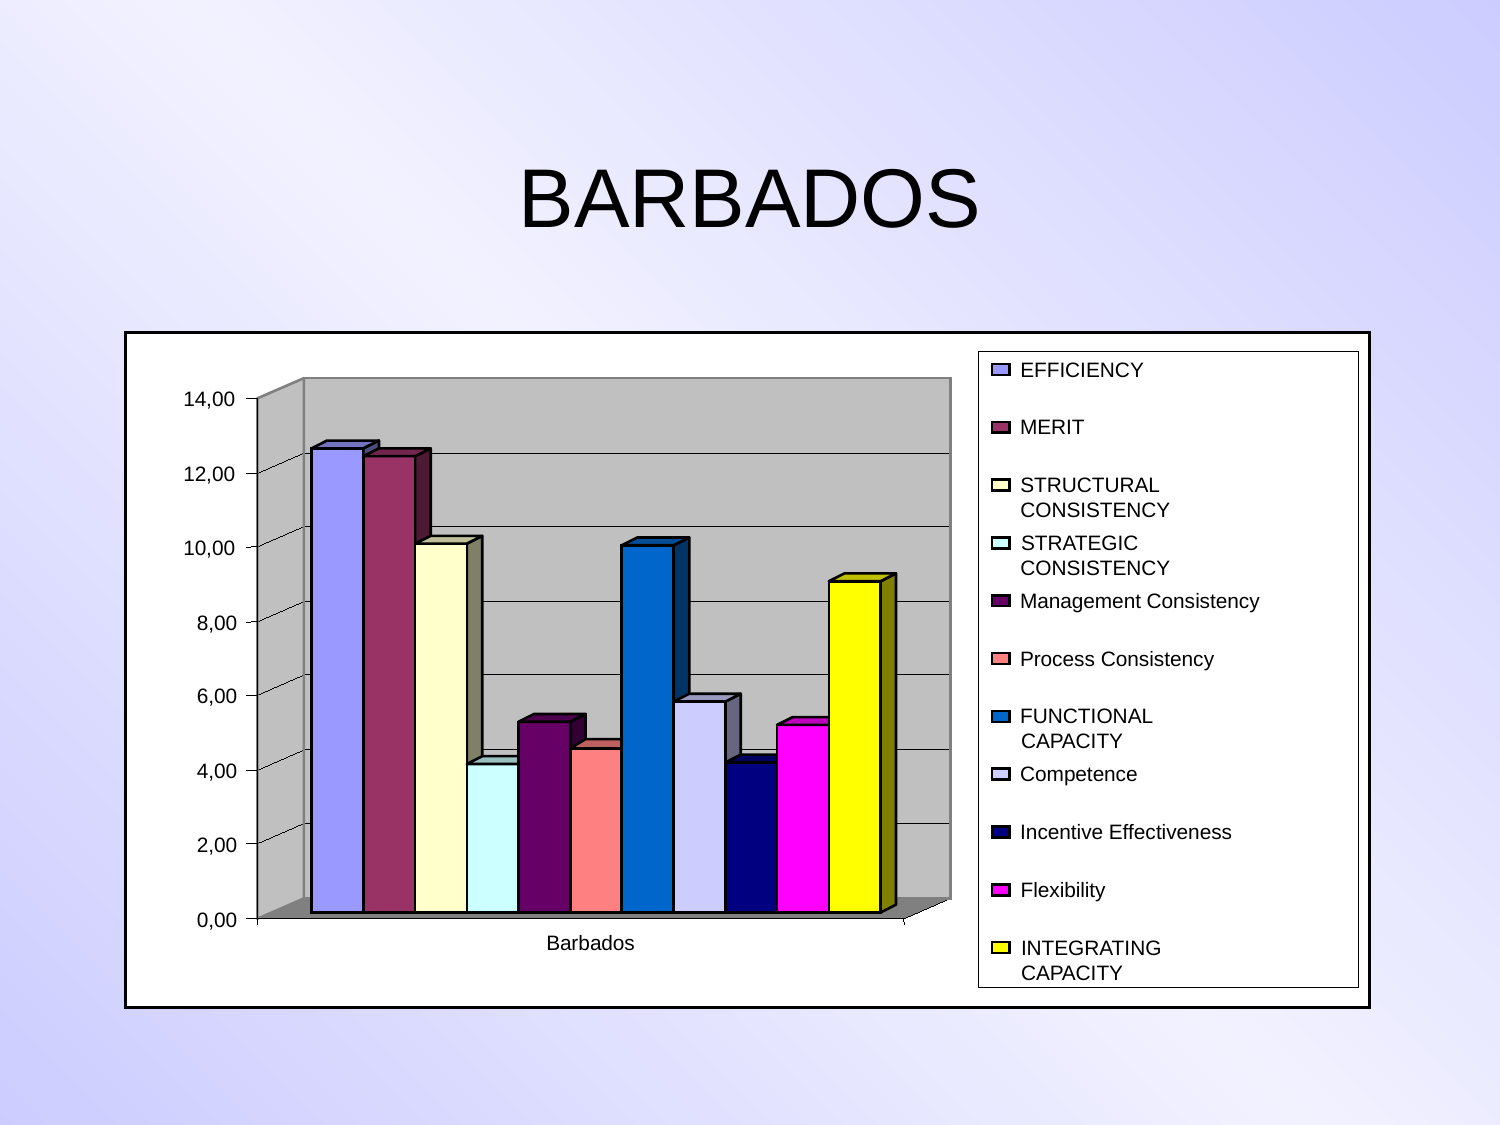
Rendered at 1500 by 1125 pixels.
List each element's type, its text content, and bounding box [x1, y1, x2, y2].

title BARBADOS [112, 99, 1388, 288]
text_box [125, 332, 1370, 1008]
